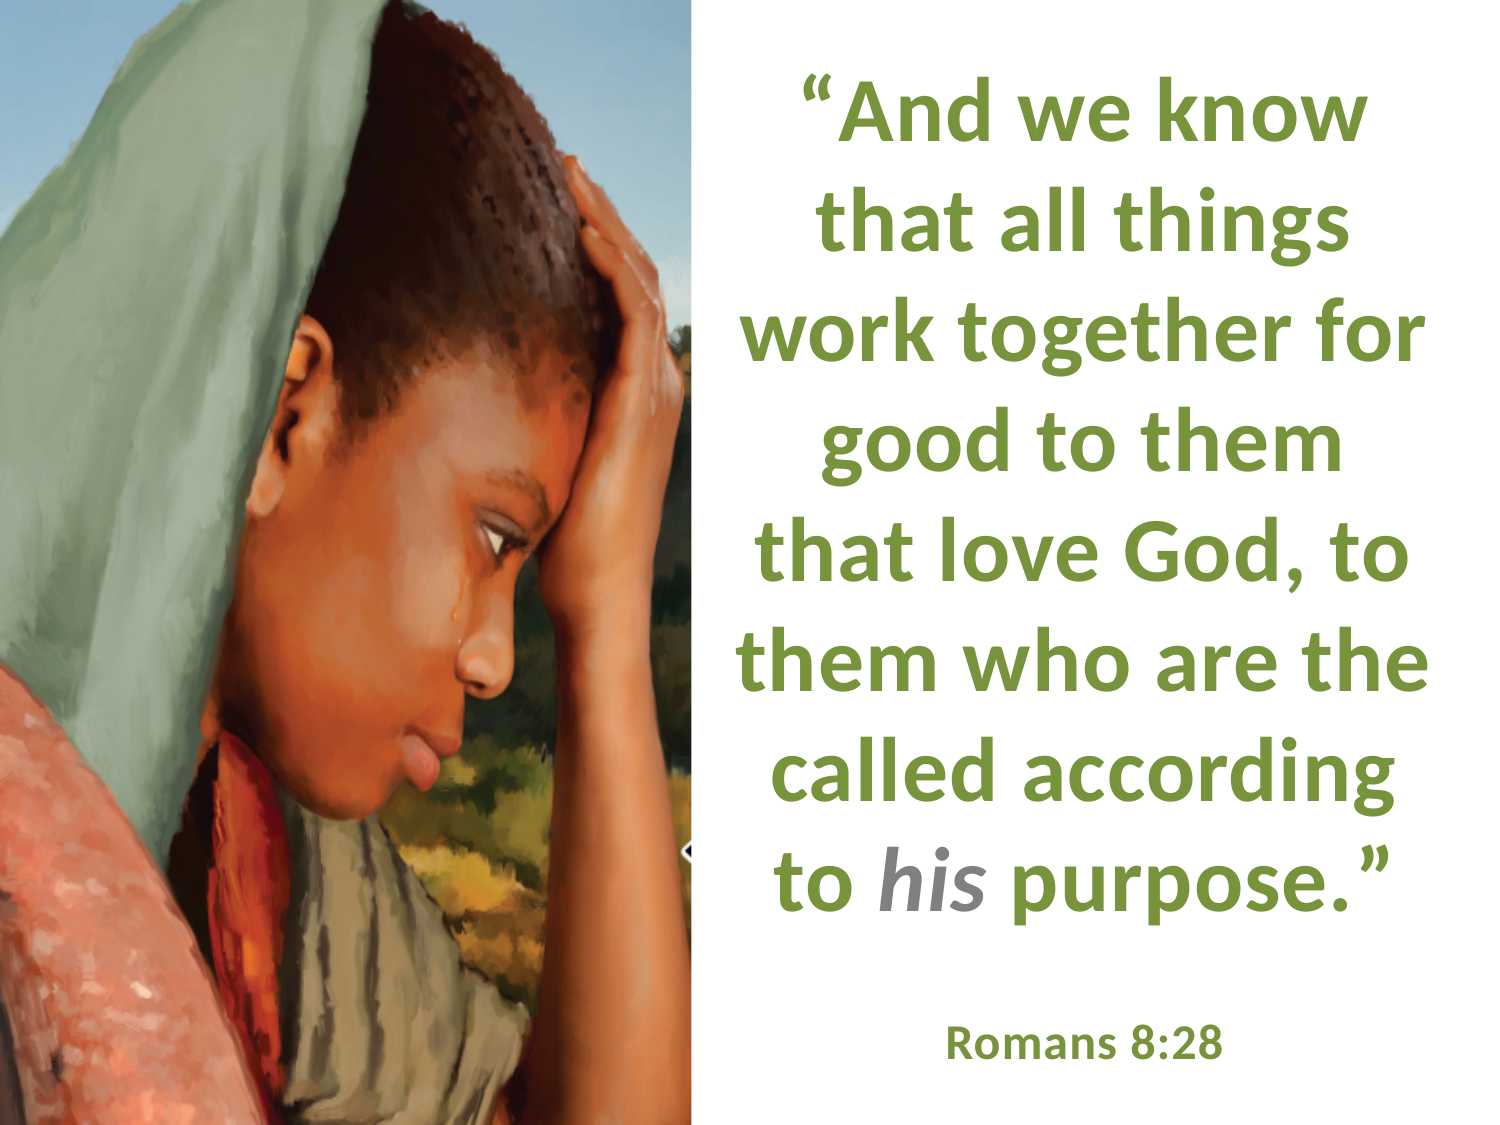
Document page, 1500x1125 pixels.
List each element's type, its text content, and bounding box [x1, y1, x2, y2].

picture [0, 0, 692, 1125]
text_box “And we know that all things work together for good to them that love God, to them who are the called according to his purpose.” Romans 8:28 [714, 42, 1454, 1078]
